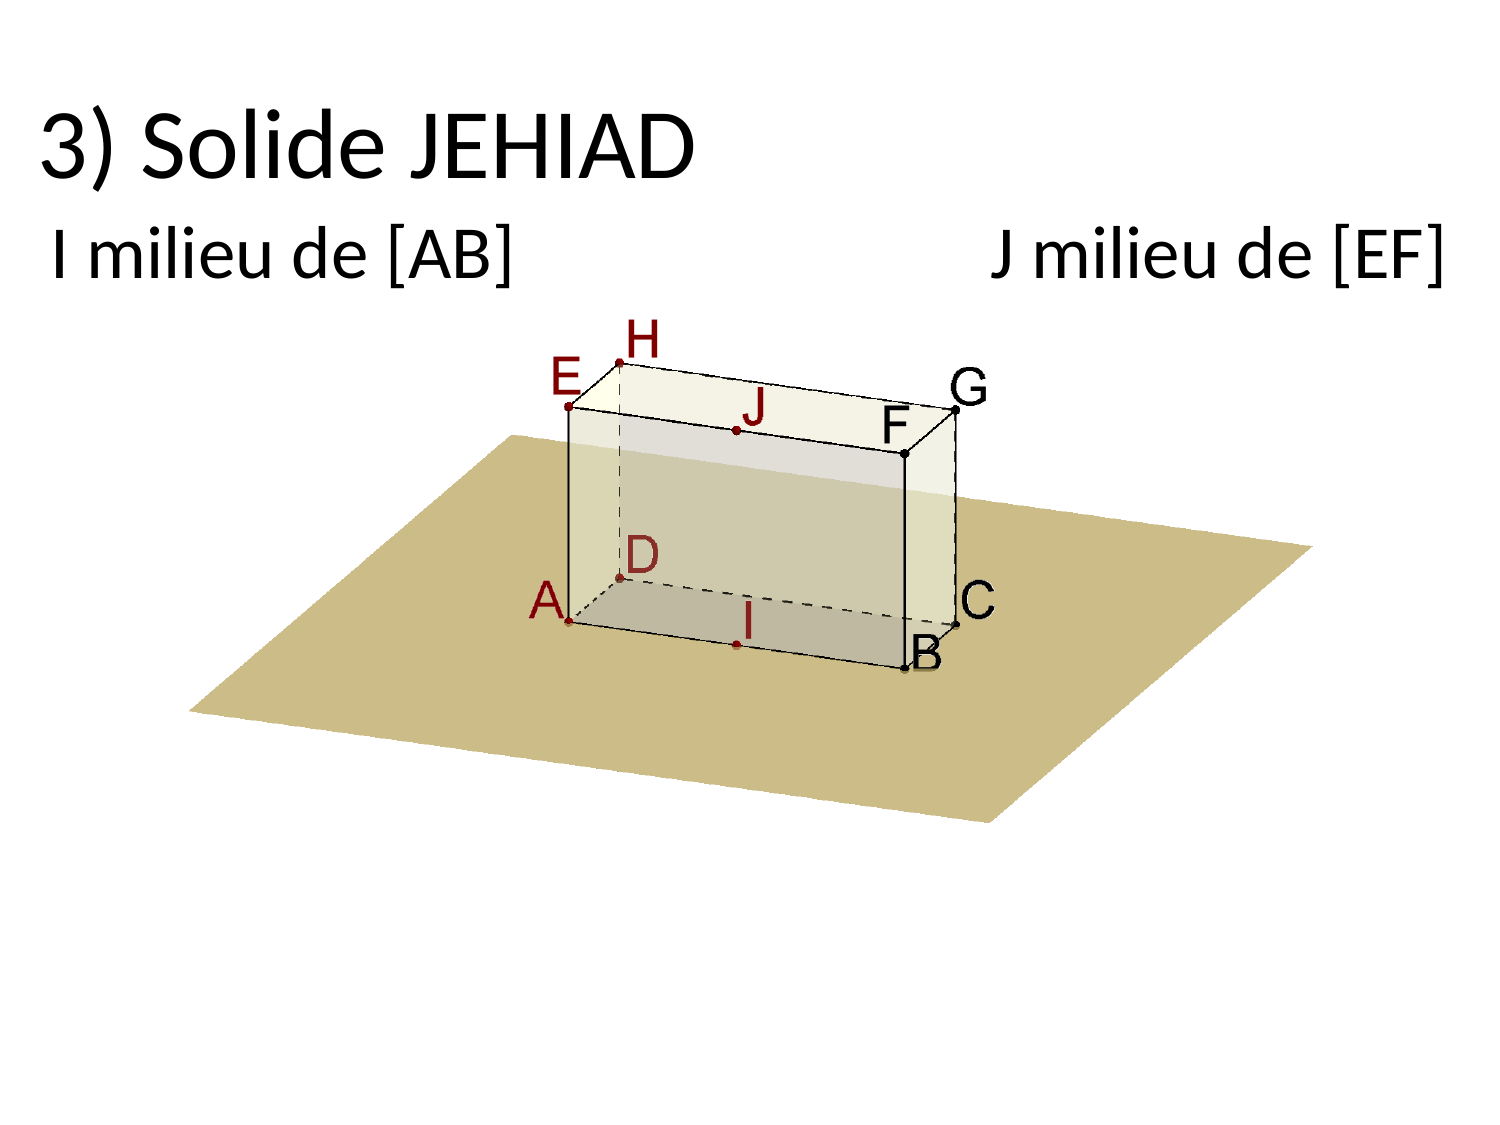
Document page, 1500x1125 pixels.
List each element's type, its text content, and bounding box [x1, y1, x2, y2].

title 3) Solide JEHIAD [0, 45, 1500, 187]
picture [1, 187, 1498, 938]
